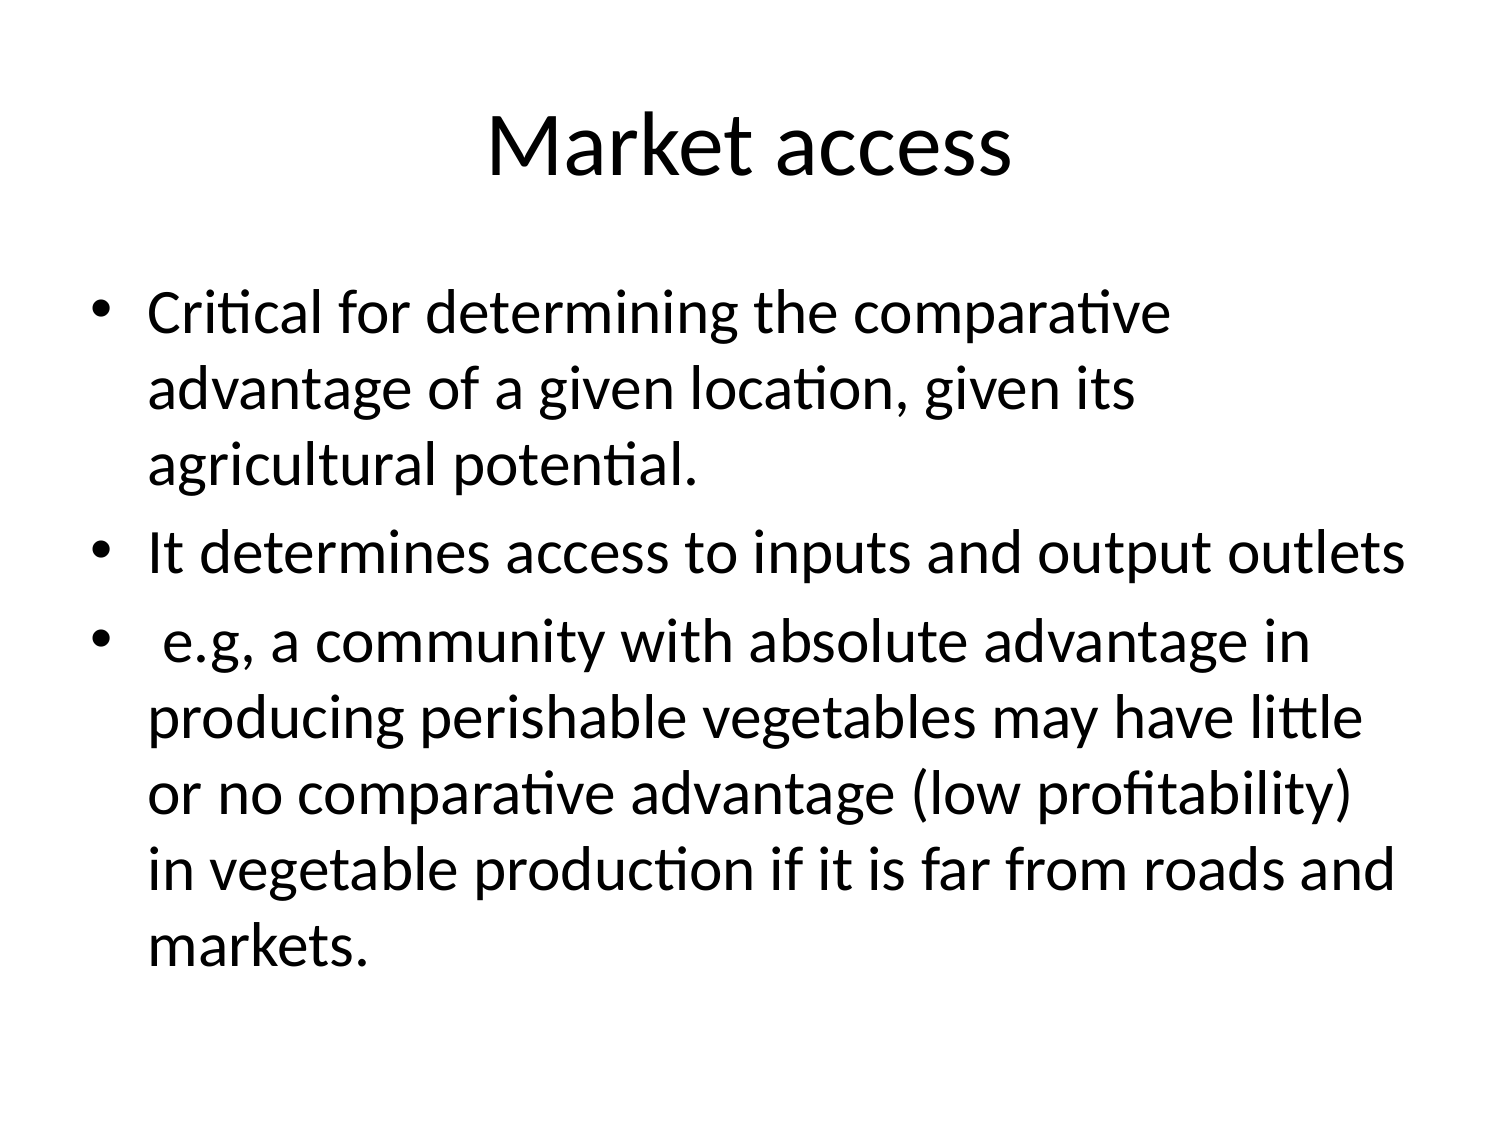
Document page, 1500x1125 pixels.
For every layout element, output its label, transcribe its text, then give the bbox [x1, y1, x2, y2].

title Market access [75, 45, 1425, 233]
list Critical for determining the comparative advantage of a given location, given its agricultural potential. It determines access to inputs and output outlets e.g, a community with absolute advantage in producing perishable vegetables may have little or no comparative advantage (low profitability) in vegetable production if it is far from roads and markets. [75, 262, 1425, 1005]
